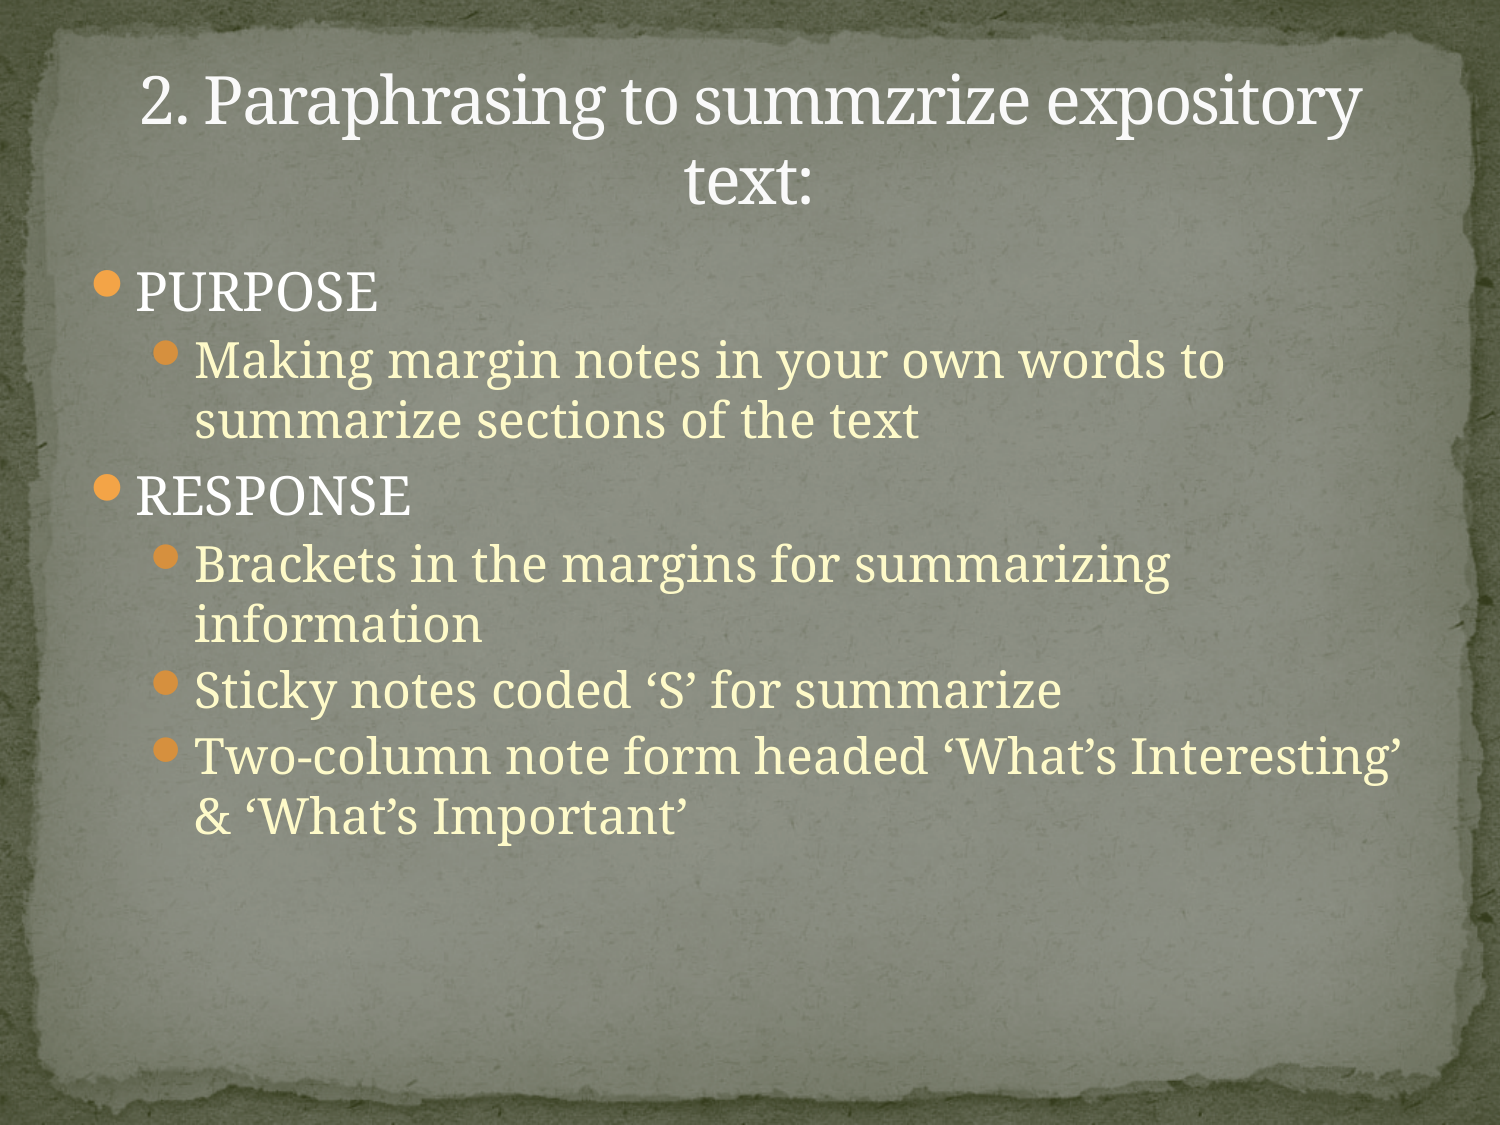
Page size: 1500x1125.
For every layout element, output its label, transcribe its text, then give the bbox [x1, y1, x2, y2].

title 2. Paraphrasing to summzrize expository text: [74, 24, 1425, 225]
list PURPOSE Making margin notes in your own words to summarize sections of the text RESPONSE Brackets in the margins for summarizing information Sticky notes coded ‘S’ for summarize Two-column note form headed ‘What’s Interesting’ & ‘What’s Important’ [75, 249, 1425, 1000]
